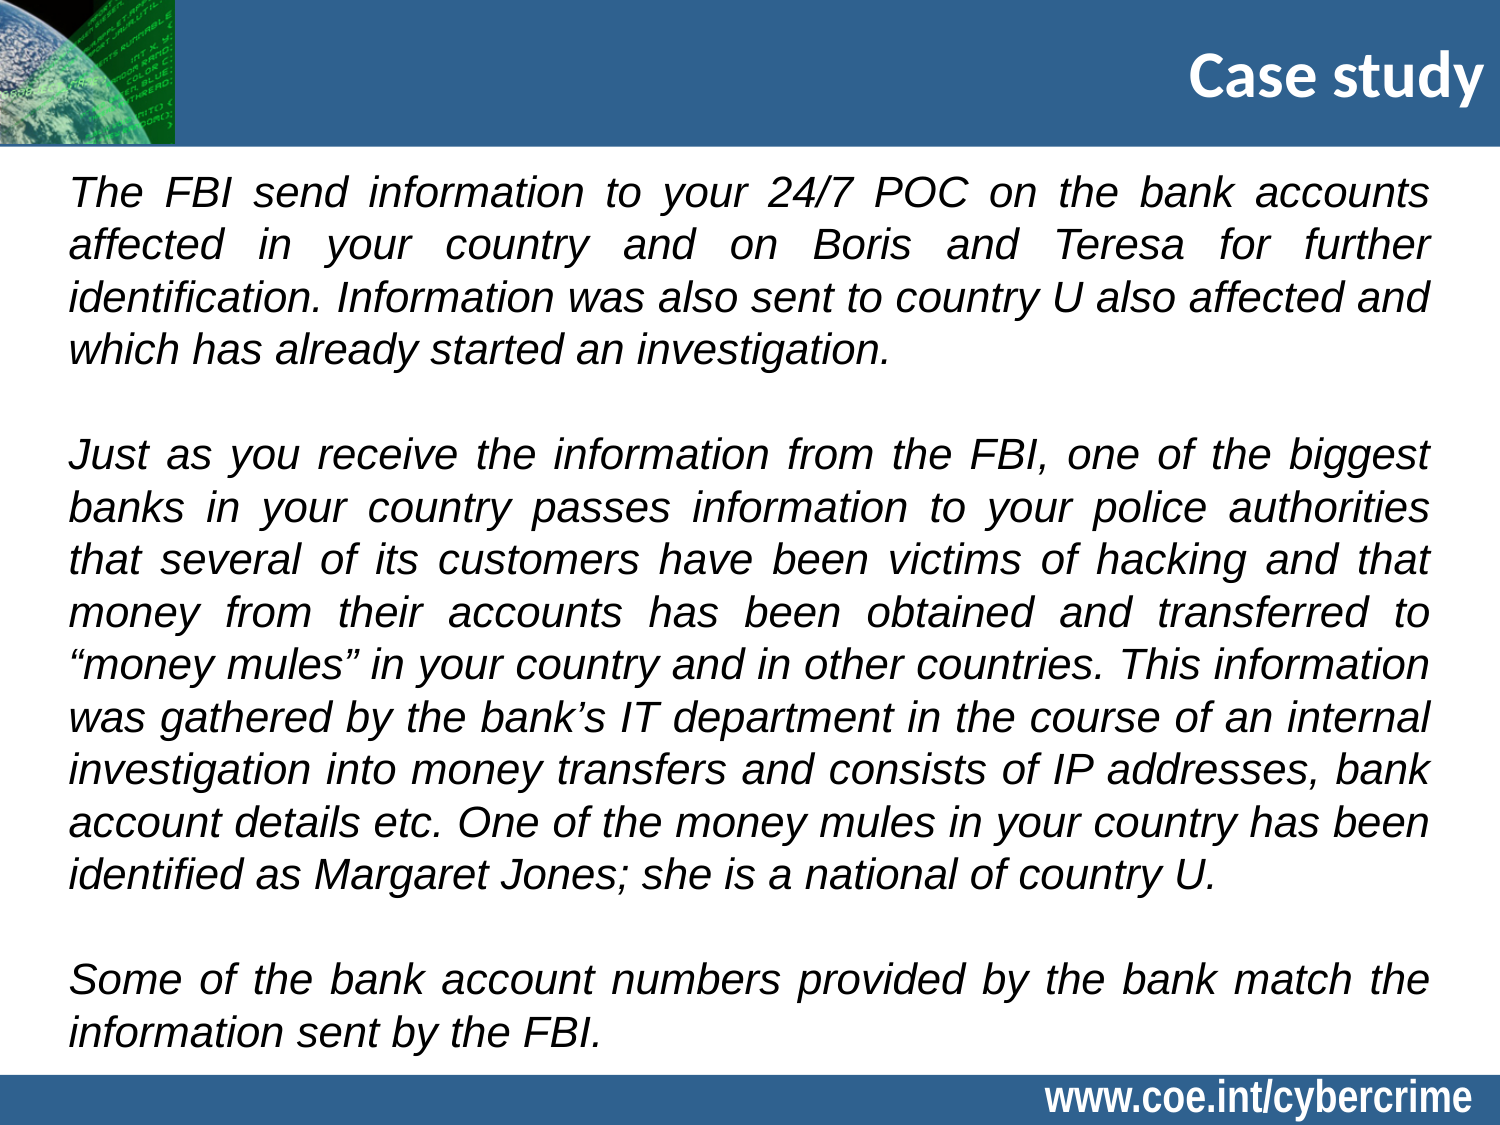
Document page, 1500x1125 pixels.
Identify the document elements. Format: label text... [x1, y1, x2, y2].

text_box Case study [177, 0, 1500, 149]
text_box [0, 1073, 1030, 1125]
picture [0, 0, 175, 144]
text_box www.coe.int/cybercrime [1030, 1059, 1500, 1125]
text_box The FBI send information to your 24/7 POC on the bank accounts affected in your country and on Boris and Teresa for further identification. Information was also sent to country U also affected and which has already started an investigation. Just as you receive the information from the FBI, one of the biggest banks in your country passes information to your police authorities that several of its customers have been victims of hacking and that money from their accounts has been obtained and transferred to “money mules” in your country and in other countries. This information was gathered by the bank’s IT department in the course of an internal investigation into money transfers and consists of IP addresses, bank account details etc. One of the money mules in your country has been identified as Margaret Jones; she is a national of country U. Some of the bank account numbers provided by the bank match the information sent by the FBI. [53, 156, 1447, 1064]
